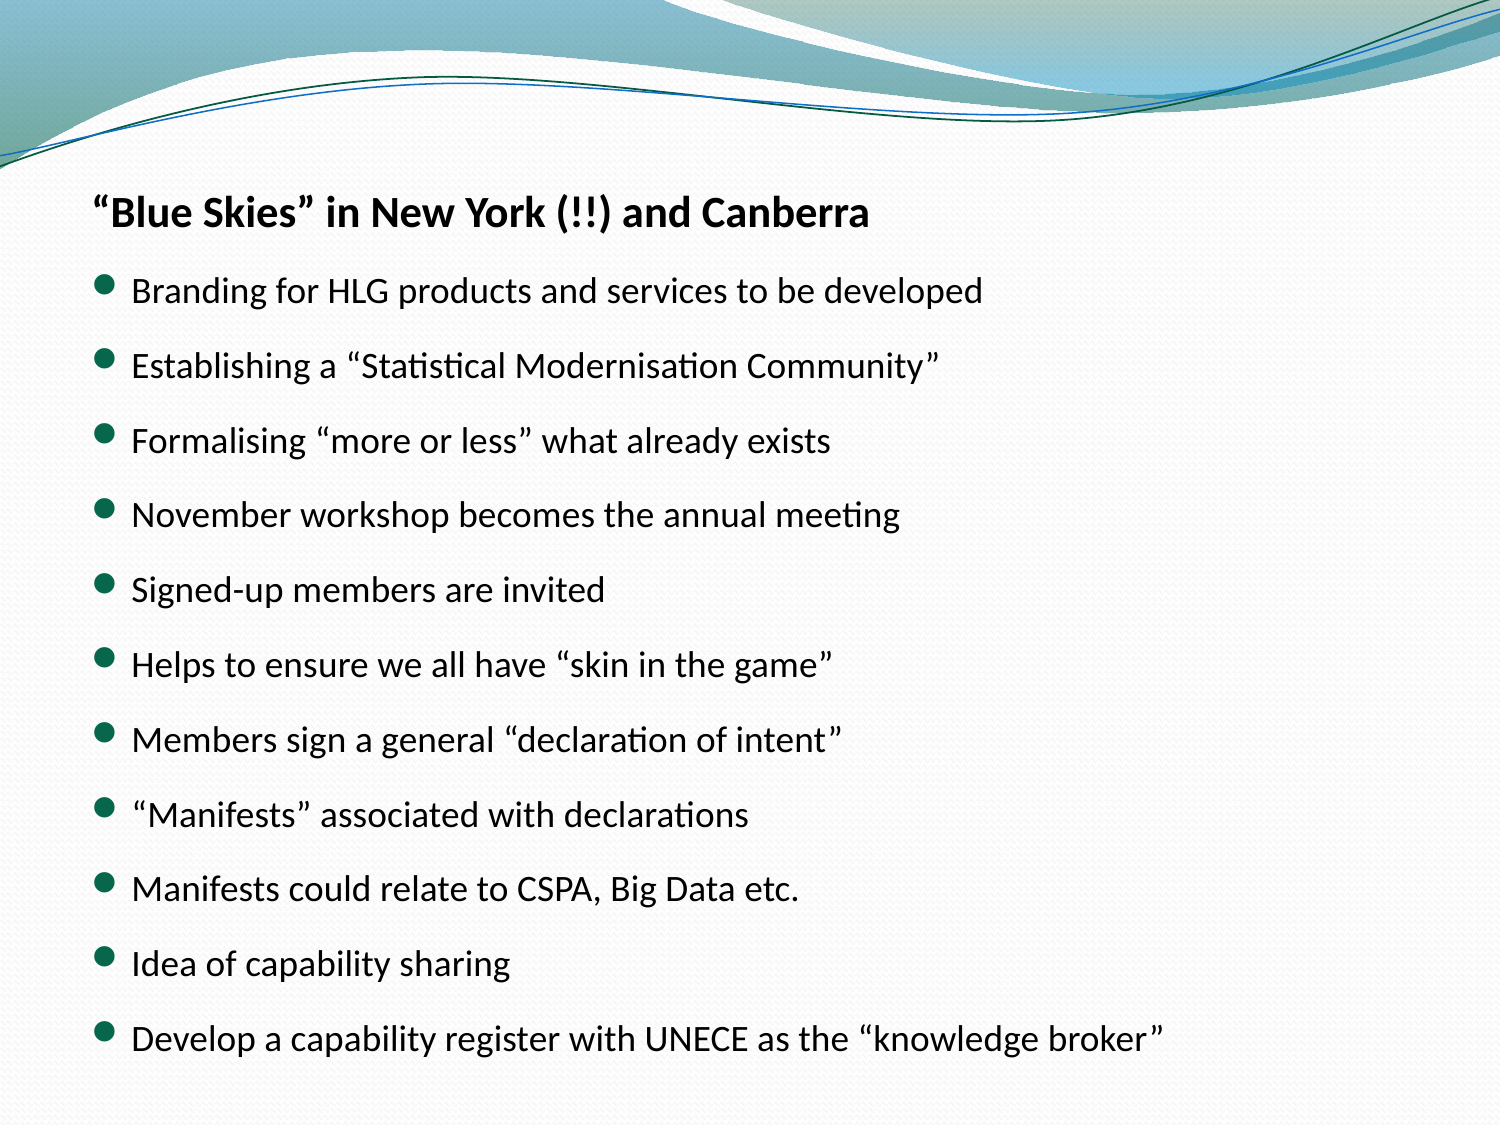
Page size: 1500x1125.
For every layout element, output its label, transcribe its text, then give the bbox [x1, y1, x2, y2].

title [76, 113, 1427, 149]
list “Blue Skies” in New York (!!) and Canberra Branding for HLG products and services to be developed Establishing a “Statistical Modernisation Community” Formalising “more or less” what already exists November workshop becomes the annual meeting Signed-up members are invited Helps to ensure we all have “skin in the game” Members sign a general “declaration of intent” “Manifests” associated with declarations Manifests could relate to CSPA, Big Data etc. Idea of capability sharing Develop a capability register with UNECE as the “knowledge broker” [76, 149, 1427, 1071]
